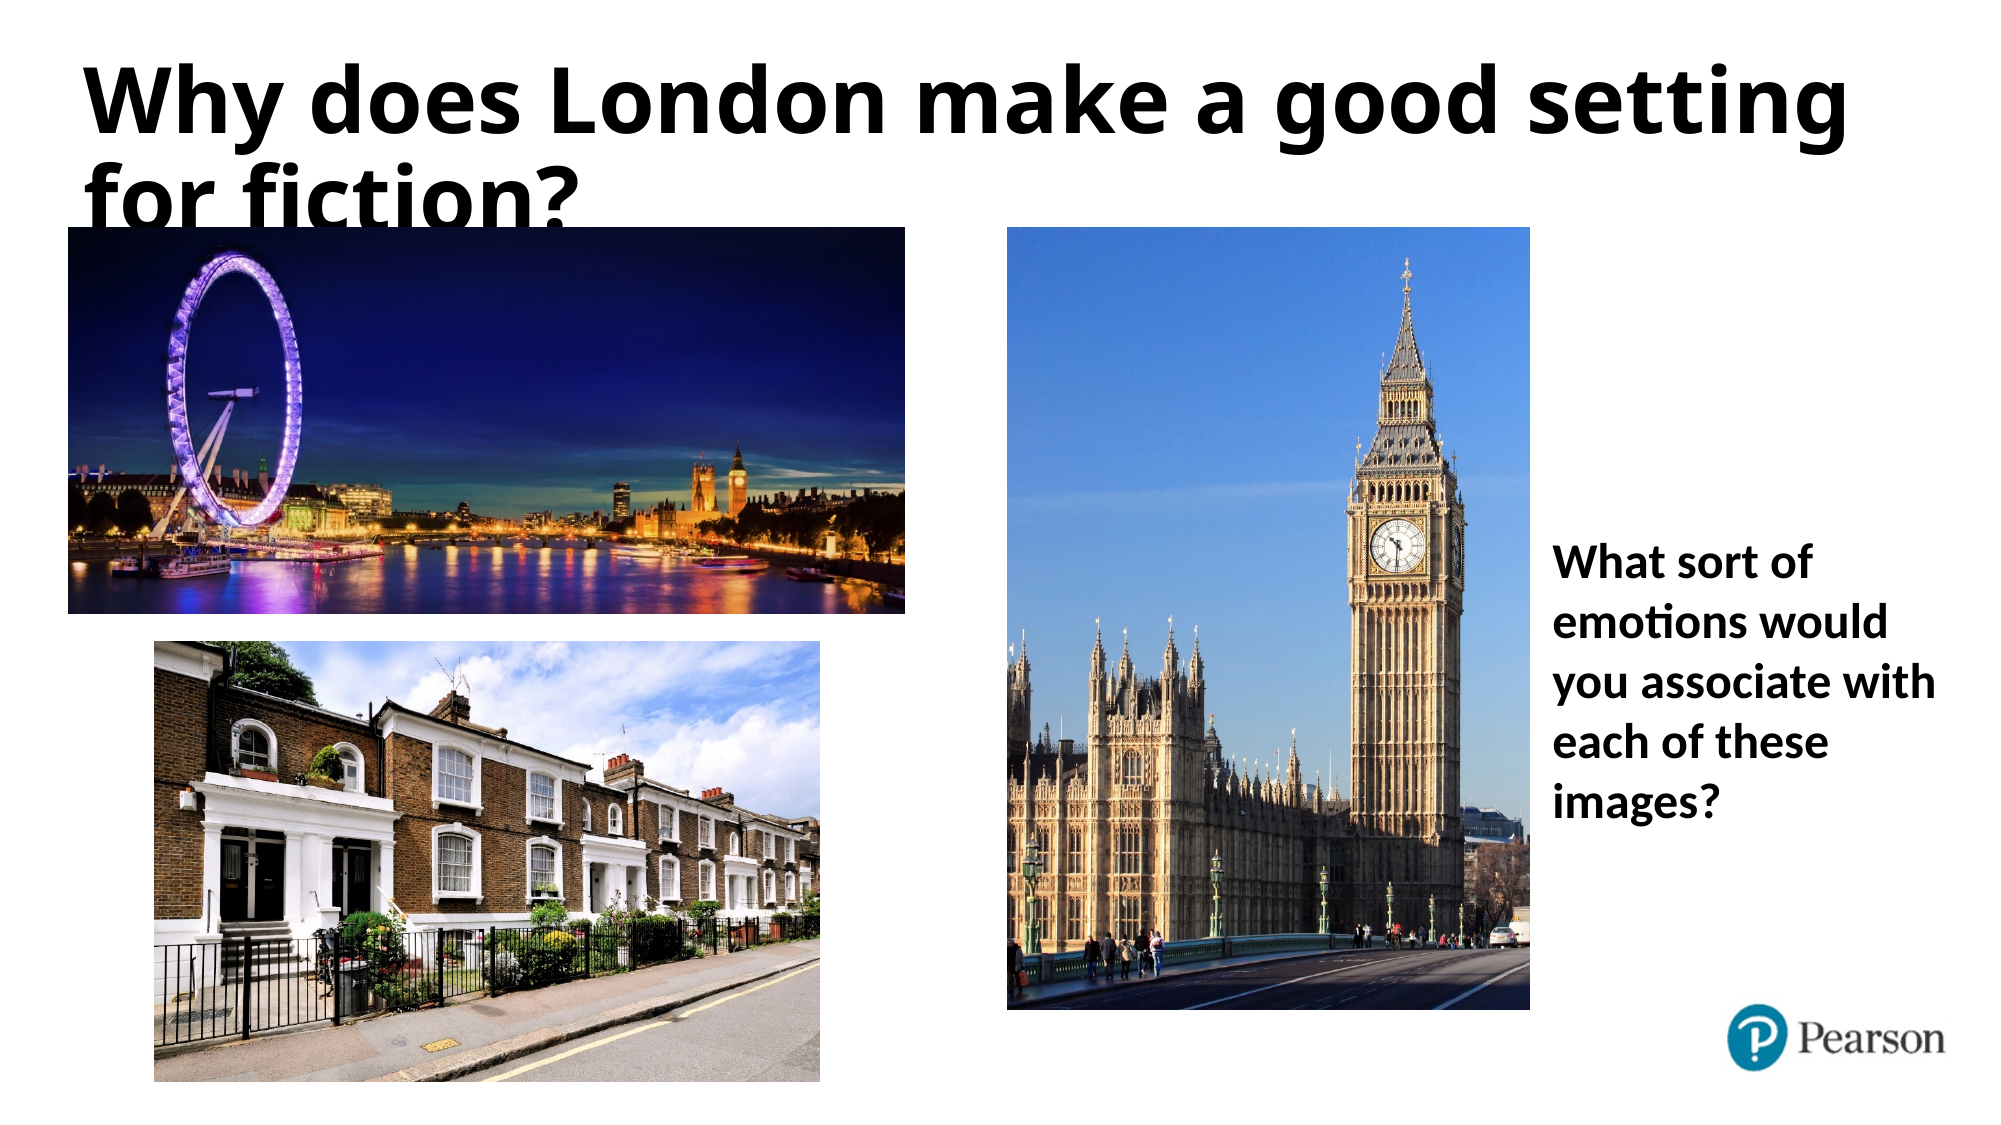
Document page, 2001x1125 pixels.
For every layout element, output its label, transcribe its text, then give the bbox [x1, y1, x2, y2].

picture [1007, 227, 1530, 1010]
picture [68, 227, 905, 615]
picture [154, 641, 820, 1082]
text_box What sort of emotions would you associate with each of these images? [1537, 521, 1989, 836]
title Why does London make a good setting for fiction? [68, 44, 1914, 263]
picture [1717, 989, 1956, 1082]
